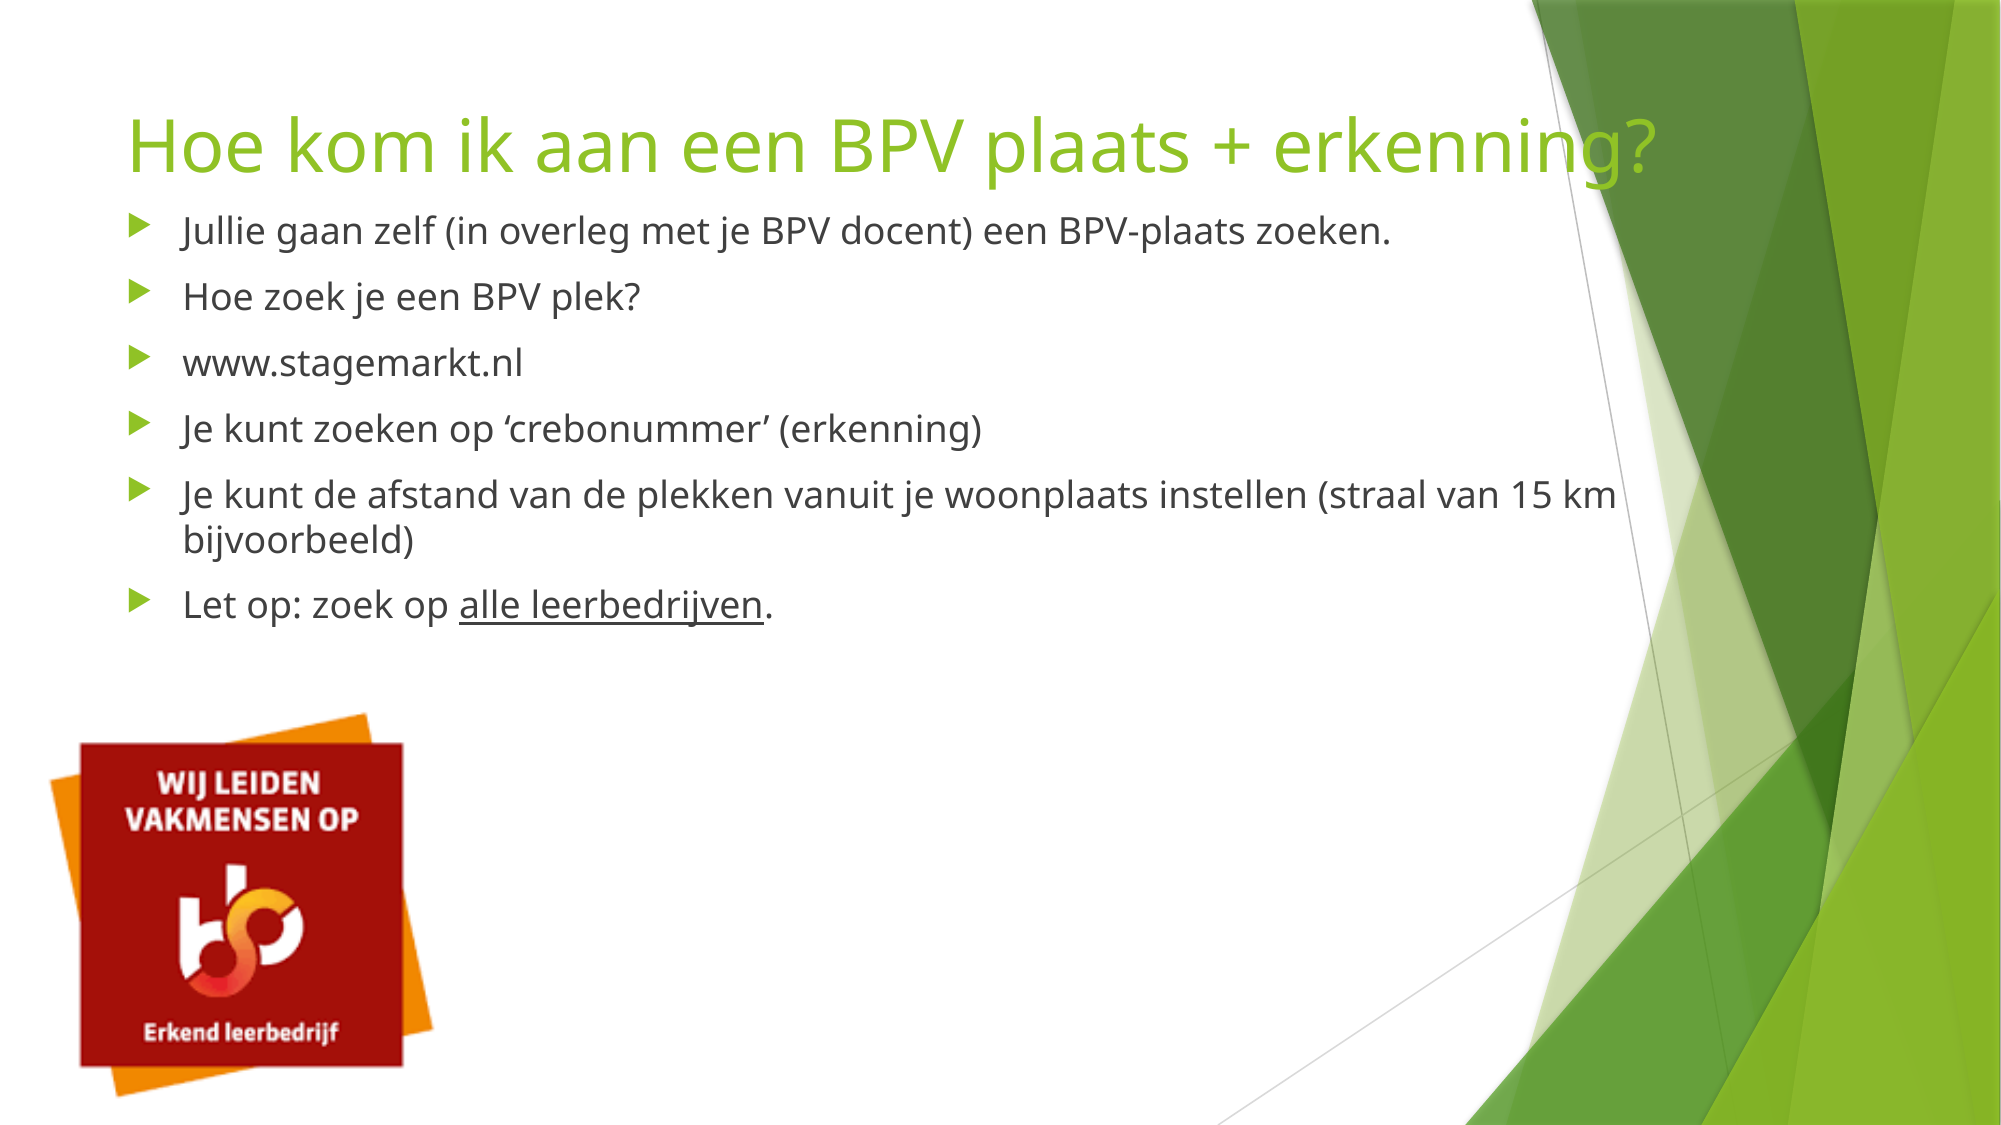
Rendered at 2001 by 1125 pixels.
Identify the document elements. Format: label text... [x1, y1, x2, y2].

picture [0, 657, 484, 1125]
list Jullie gaan zelf (in overleg met je BPV docent) een BPV-plaats zoeken. Hoe zoek je een BPV plek? www.stagemarkt.nl Je kunt zoeken op ‘crebonummer’ (erkenning) Je kunt de afstand van de plekken vanuit je woonplaats instellen (straal van 15 km bijvoorbeeld) Let op: zoek op alle leerbedrijven. [111, 199, 1773, 837]
title Hoe kom ik aan een BPV plaats + erkenning? [111, 91, 1715, 199]
